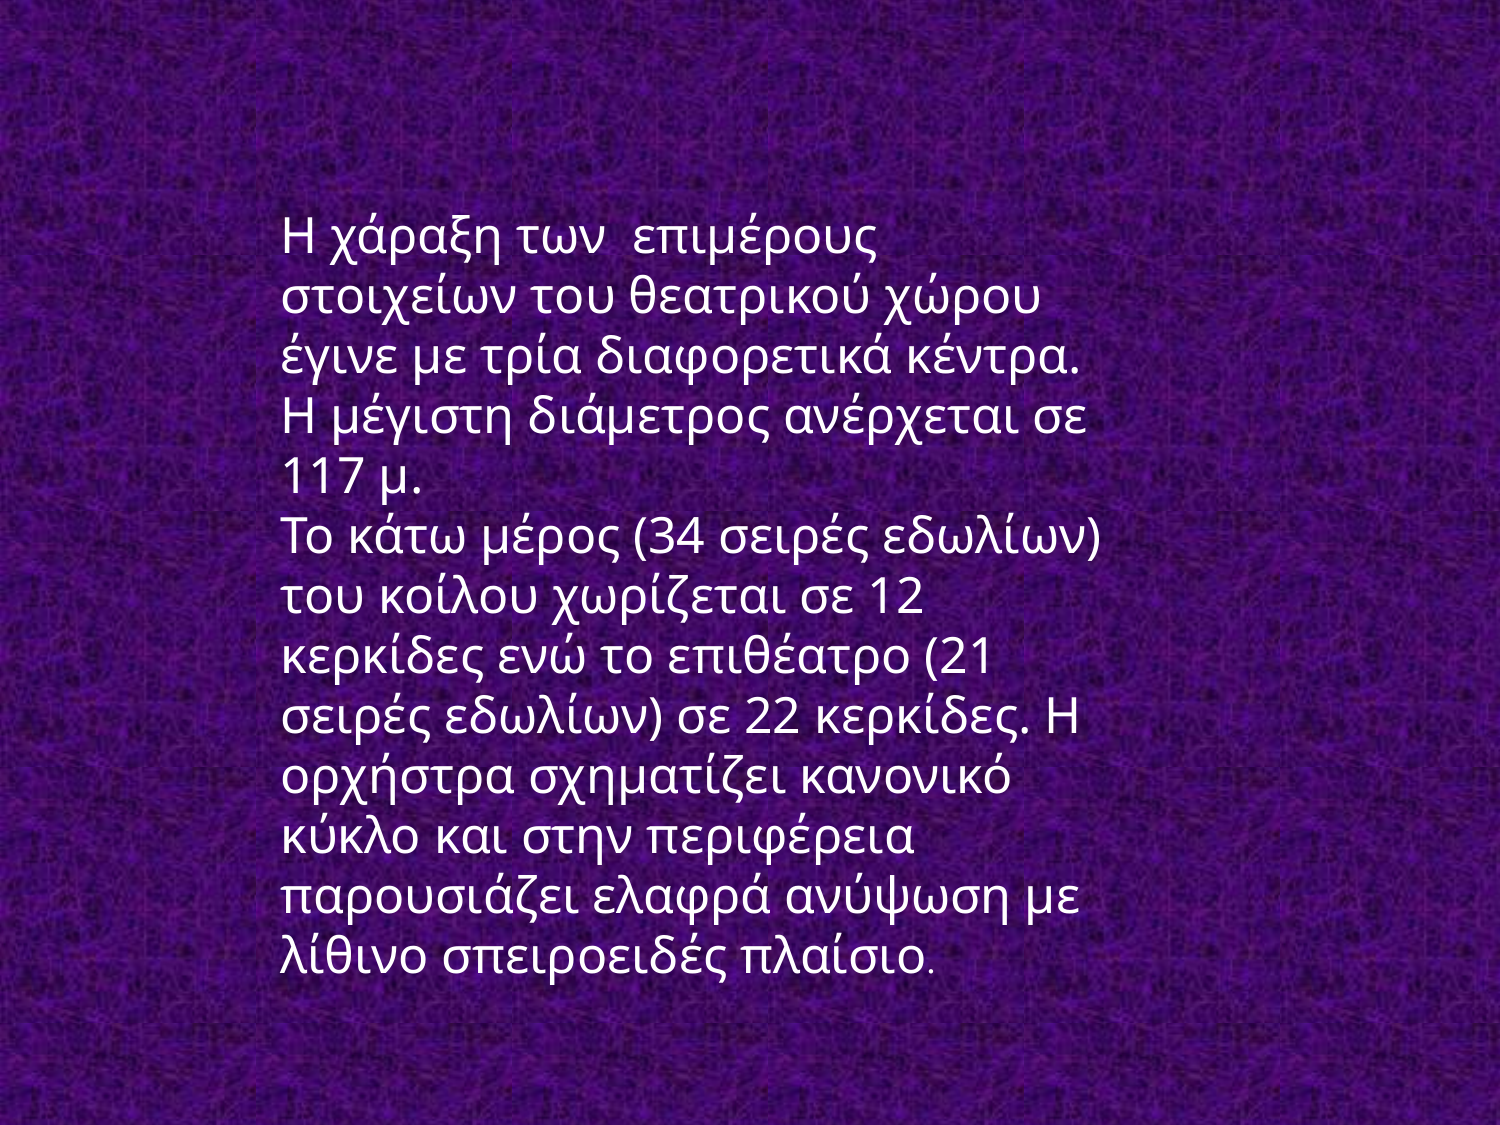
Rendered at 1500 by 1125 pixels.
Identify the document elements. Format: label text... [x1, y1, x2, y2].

picture [0, 0, 1500, 1125]
text_box Η χάραξη των επιμέρους στοιχείων του θεατρικού χώρου έγινε με τρία διαφορετικά κέντρα. Η μέγιστη διάμετρος ανέρχεται σε 117 μ. Το κάτω μέρος (34 σειρές εδωλίων) του κοίλου χωρίζεται σε 12 κερκίδες ενώ το επιθέατρο (21 σειρές εδωλίων) σε 22 κερκίδες. Η ορχήστρα σχηματίζει κανονικό κύκλο και στην περιφέρεια παρουσιάζει ελαφρά ανύψωση με λίθινο σπειροειδές πλαίσιο. [265, 196, 1125, 992]
